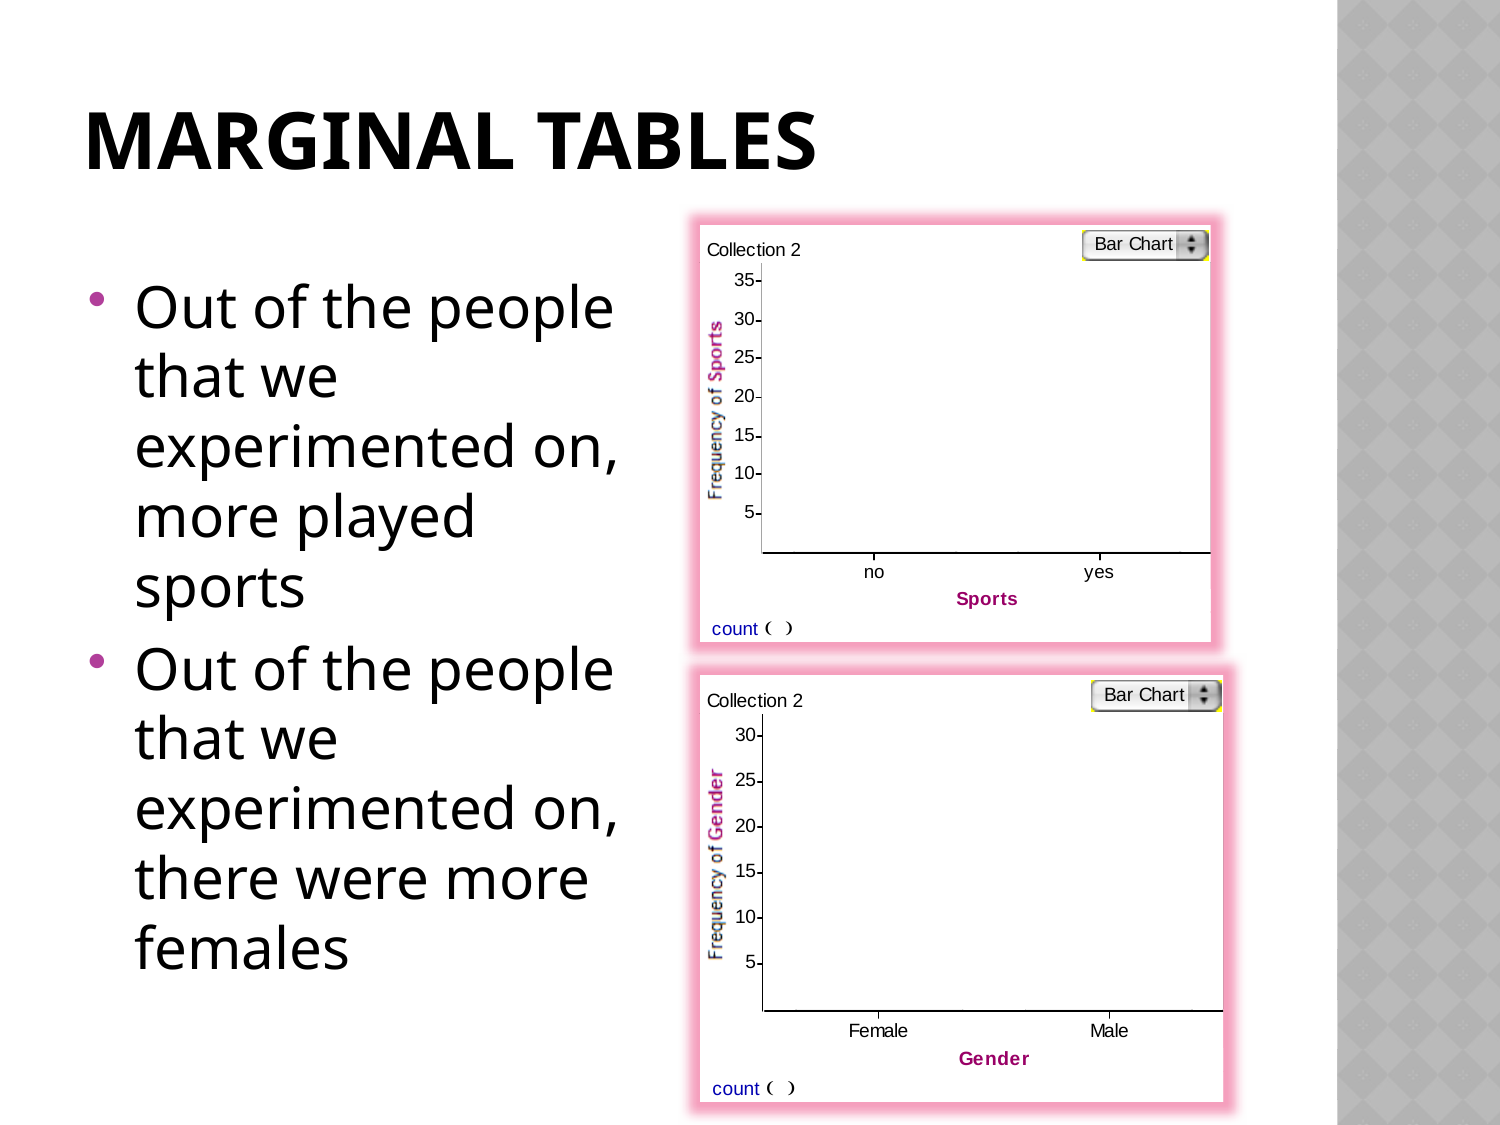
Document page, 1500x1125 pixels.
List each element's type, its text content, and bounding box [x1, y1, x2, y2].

list Out of the people that we experimented on, more played sports Out of the people that we experimented on, there were more females [75, 262, 653, 1005]
picture [699, 674, 1226, 1105]
title Marginal Tables [75, 0, 1263, 186]
picture [699, 224, 1213, 644]
